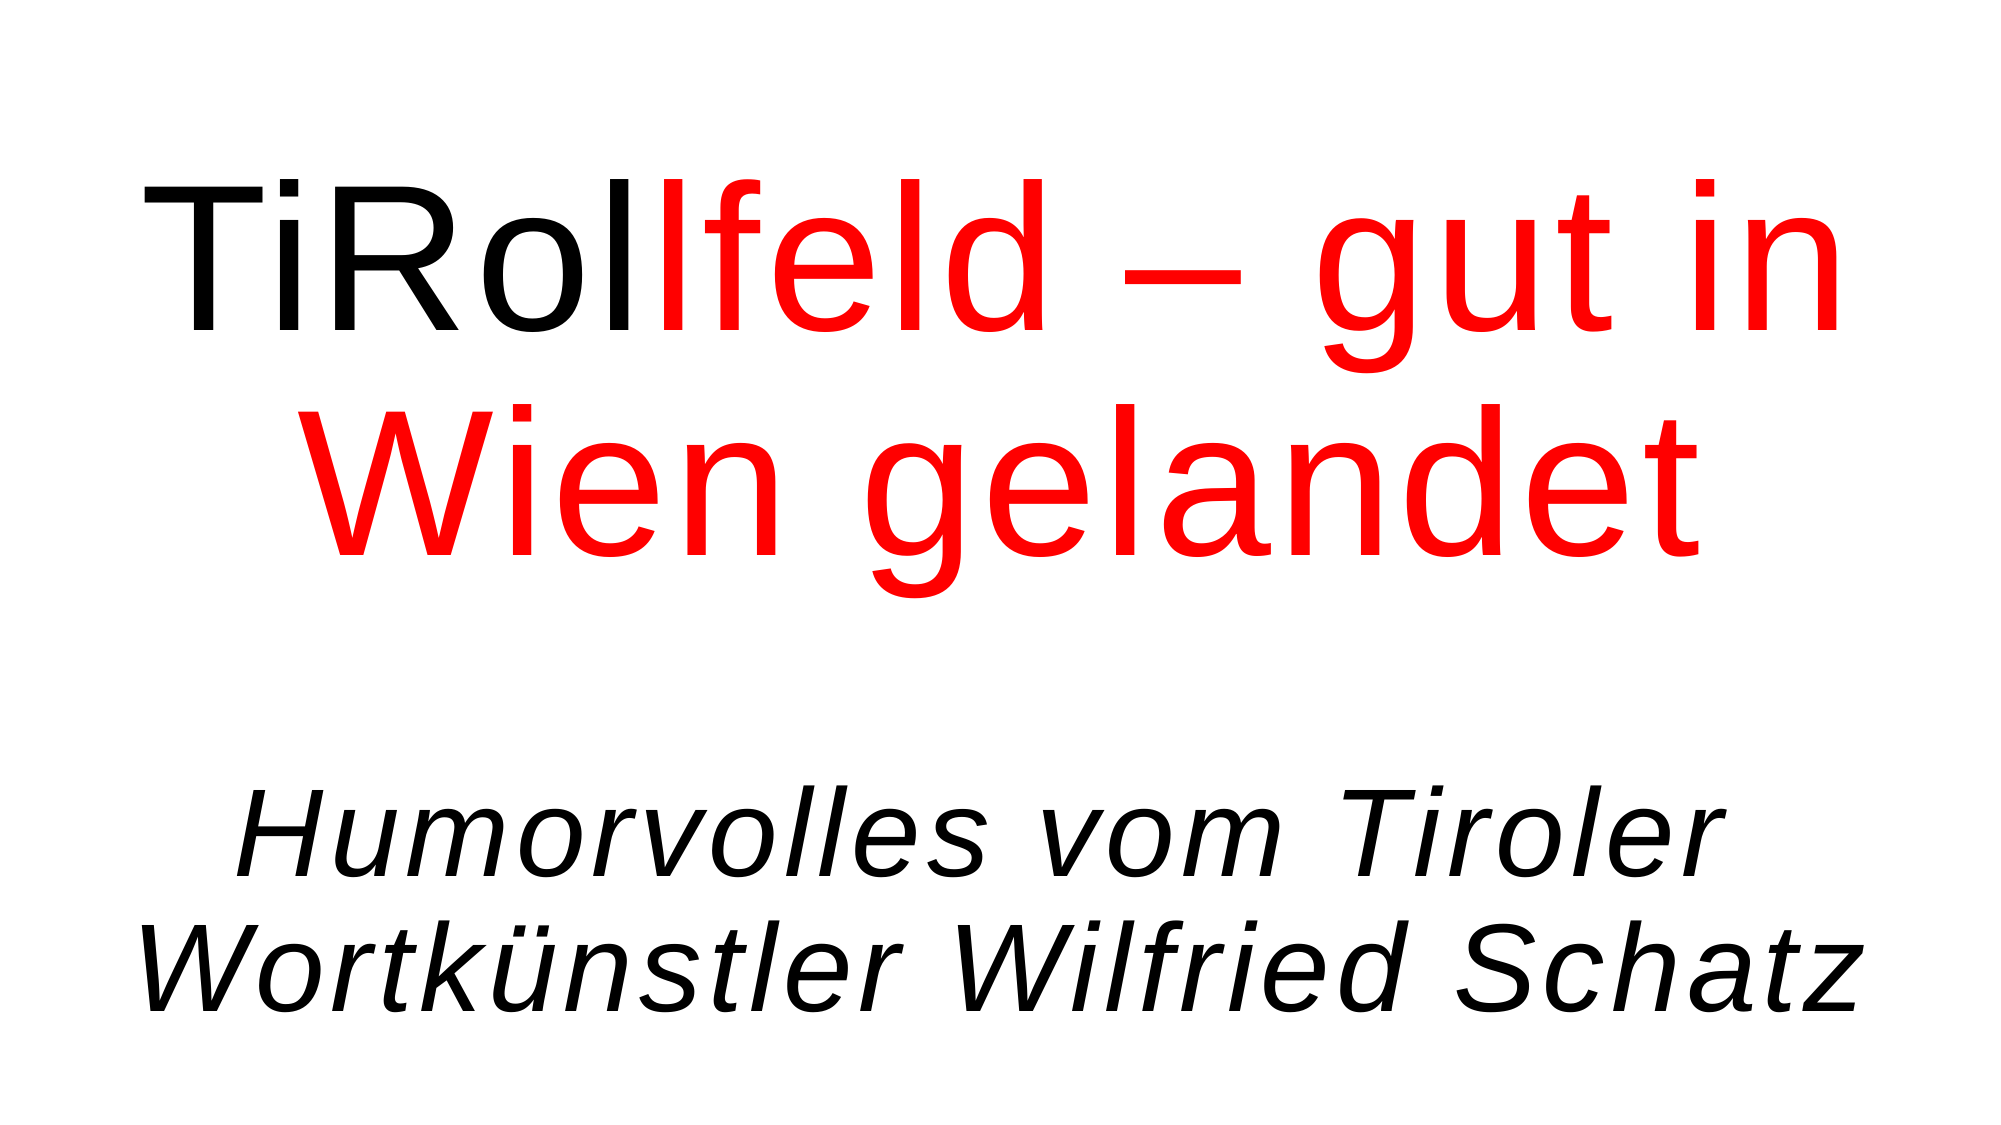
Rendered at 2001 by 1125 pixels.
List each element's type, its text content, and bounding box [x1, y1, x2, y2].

text_box Humorvolles vom Tiroler Wortkünstler Wilfried Schatz [0, 441, 2000, 1046]
title TiRollfeld – gut in Wien gelandet [0, 137, 2000, 441]
